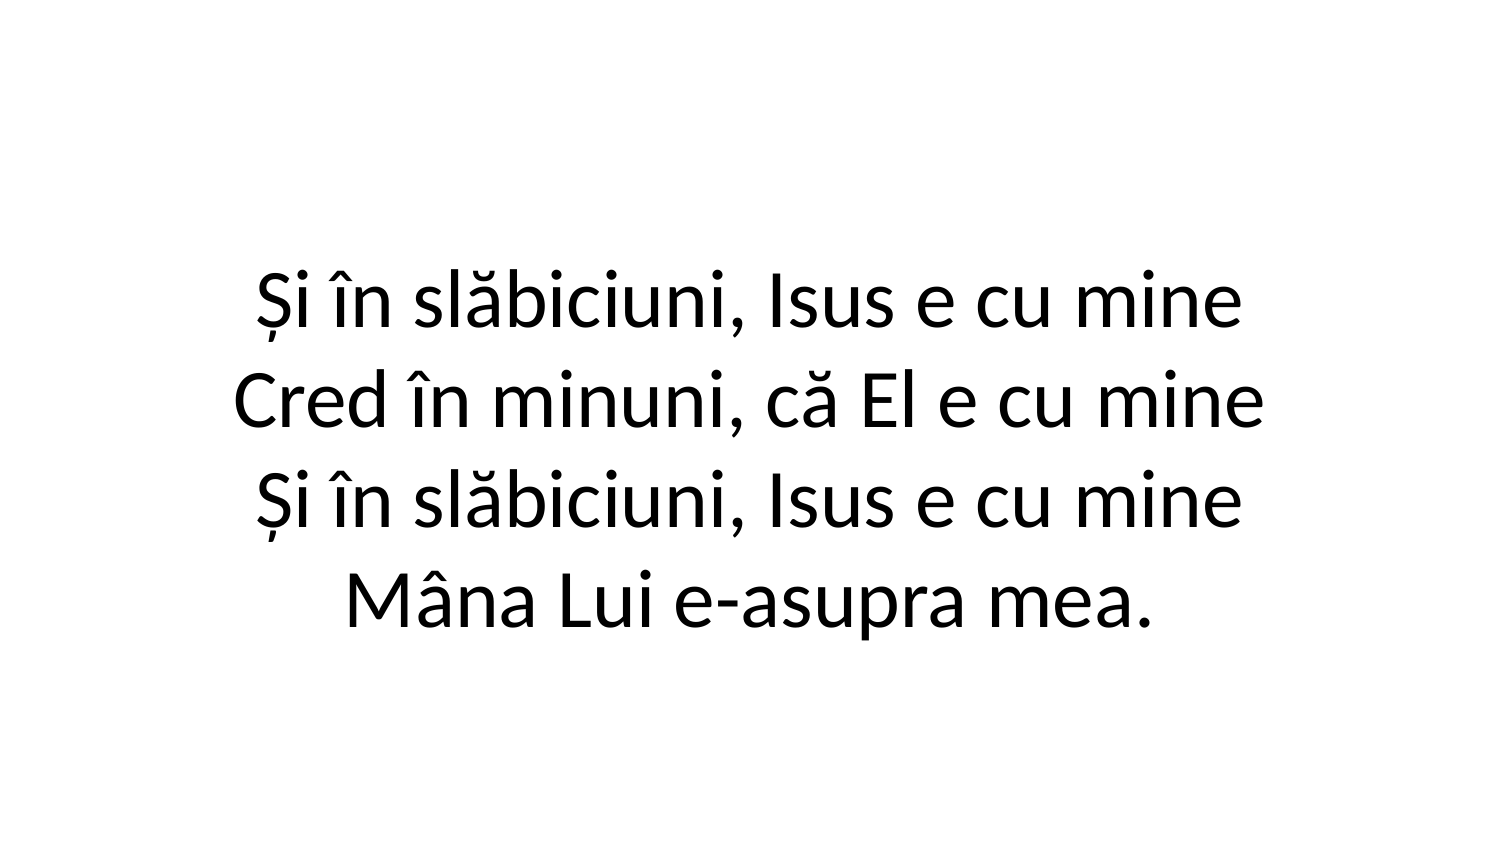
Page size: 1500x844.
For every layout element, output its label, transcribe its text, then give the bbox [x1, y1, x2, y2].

text_box Și în slăbiciuni, Isus e cu mine Cred în minuni, că El e cu mine Și în slăbiciuni, Isus e cu mine Mâna Lui e-asupra mea. [218, 192, 1282, 652]
